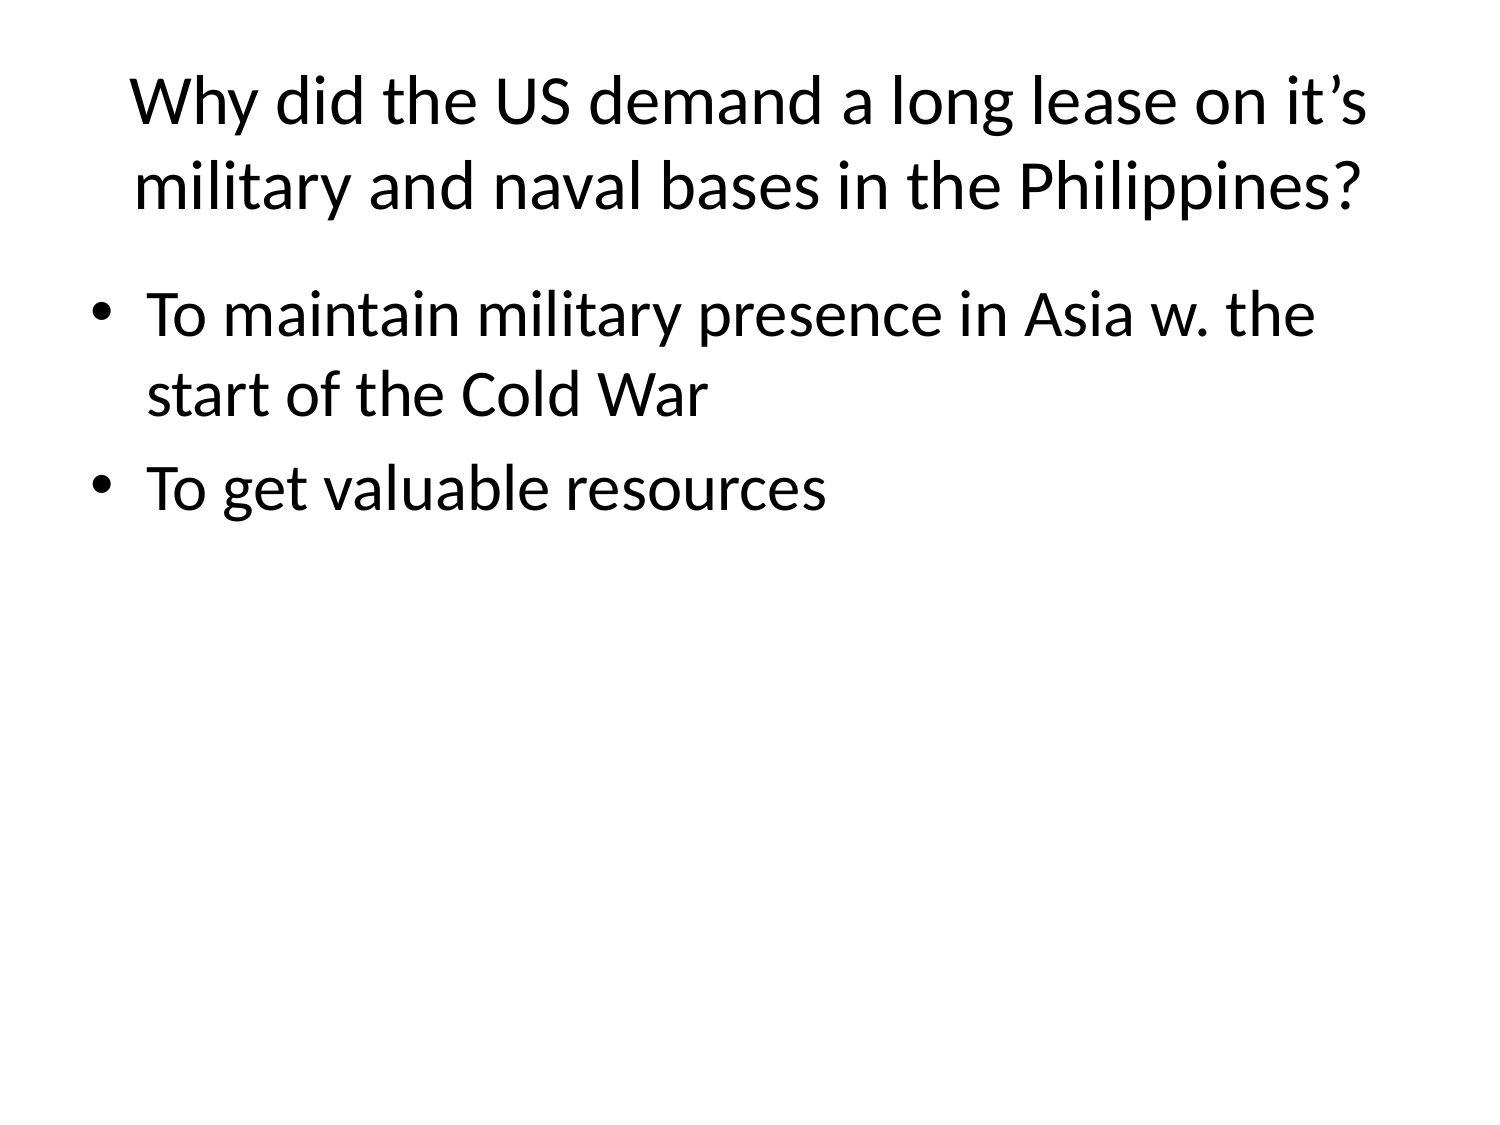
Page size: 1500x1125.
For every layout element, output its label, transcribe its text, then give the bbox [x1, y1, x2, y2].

title Why did the US demand a long lease on it’s military and naval bases in the Philippines? [75, 45, 1425, 233]
list To maintain military presence in Asia w. the start of the Cold War To get valuable resources [75, 262, 1425, 1005]
